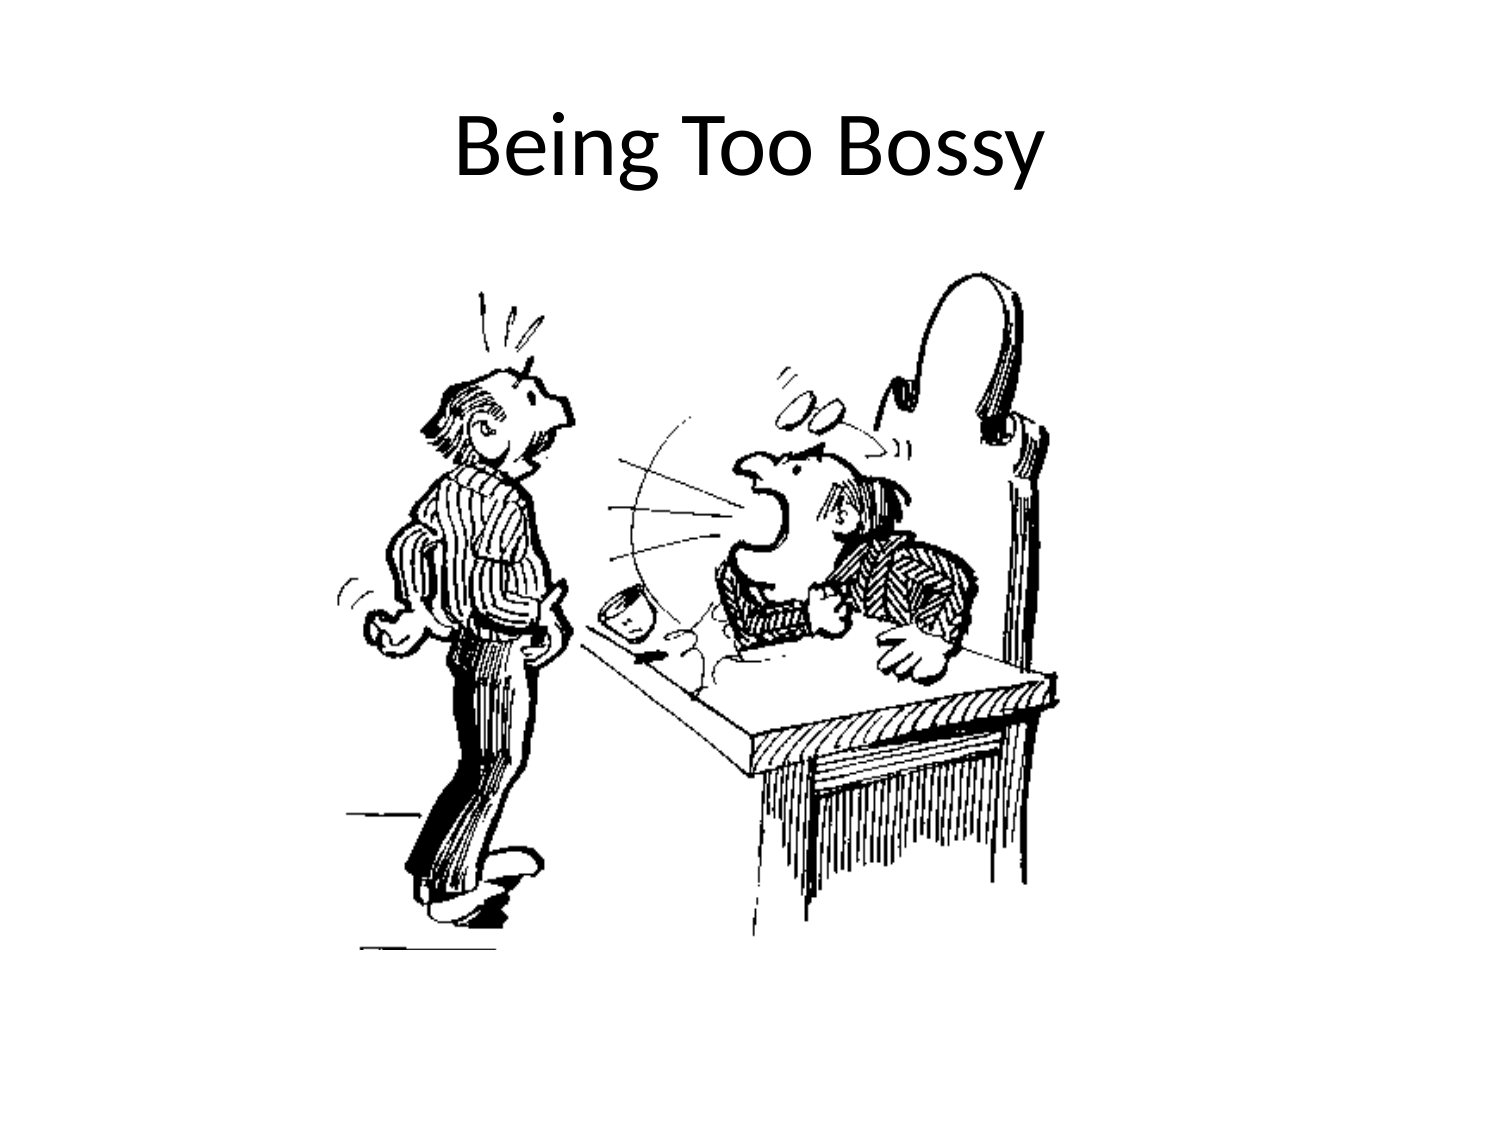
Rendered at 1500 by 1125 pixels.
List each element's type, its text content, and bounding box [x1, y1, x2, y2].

picture [312, 237, 1129, 951]
title Being Too Bossy [75, 45, 1425, 233]
